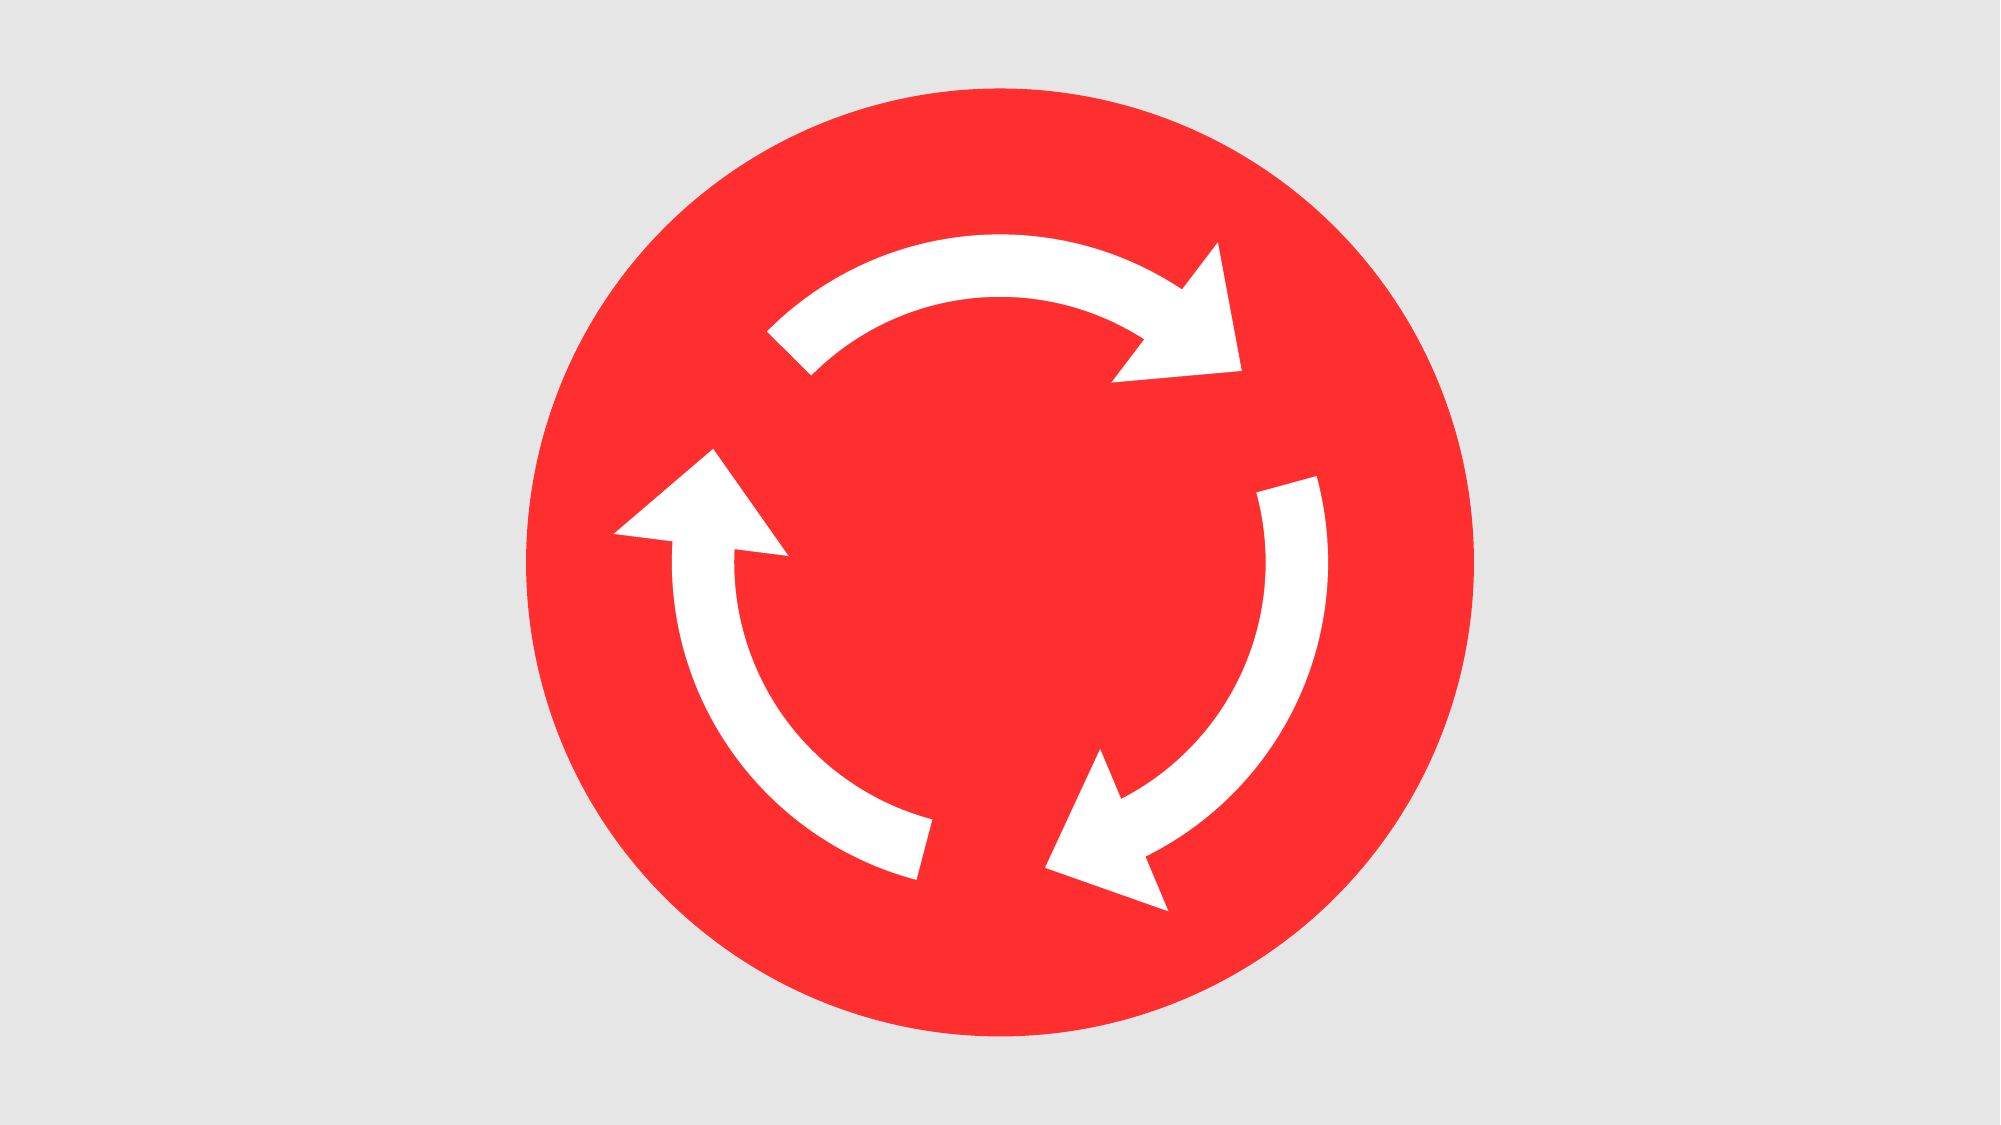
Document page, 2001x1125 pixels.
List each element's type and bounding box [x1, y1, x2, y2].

text_box [671, 234, 1329, 891]
text_box [525, 87, 1475, 1038]
